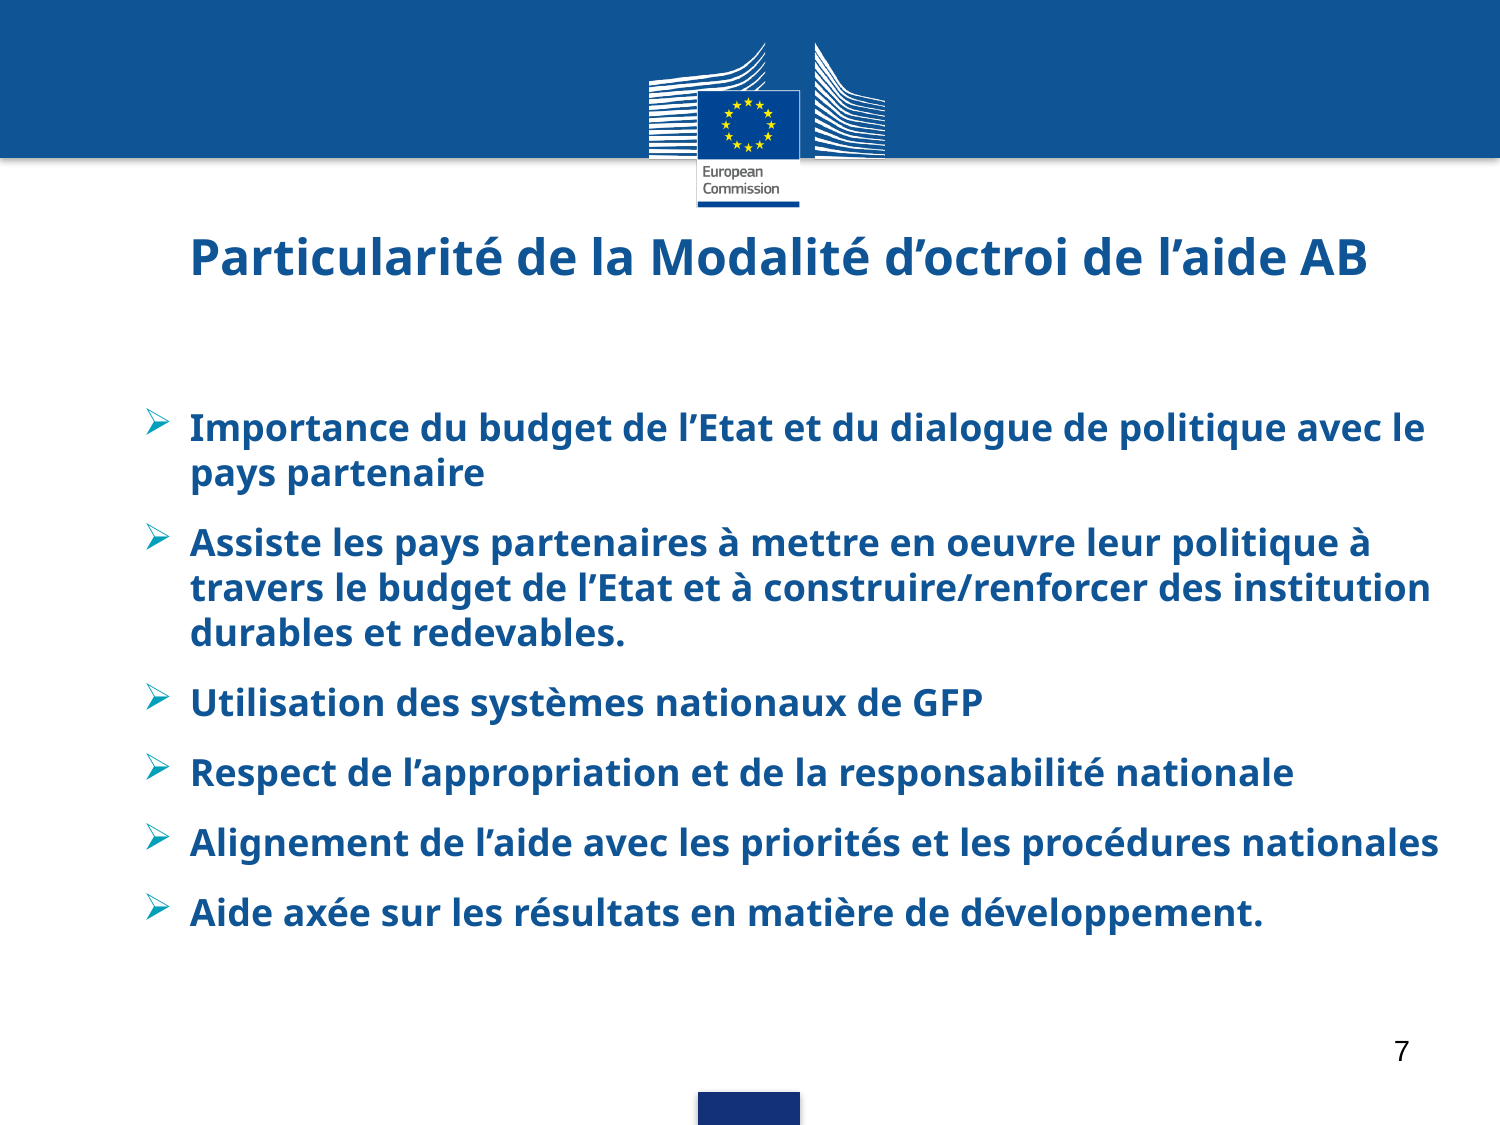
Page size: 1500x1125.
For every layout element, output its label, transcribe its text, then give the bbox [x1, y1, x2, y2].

slide_number 7 [1074, 1024, 1426, 1103]
picture [649, 42, 885, 196]
text_box Importance du budget de l’Etat et du dialogue de politique avec le pays partenaire Assiste les pays partenaires à mettre en oeuvre leur politique à travers le budget de l’Etat et à construire/renforcer des institution durables et redevables. Utilisation des systèmes nationaux de GFP Respect de l’appropriation et de la responsabilité nationale Alignement de l’aide avec les priorités et les procédures nationales Aide axée sur les résultats en matière de développement. [53, 326, 1500, 1106]
title Particularité de la Modalité d’octroi de l’aide AB [0, 196, 1500, 315]
